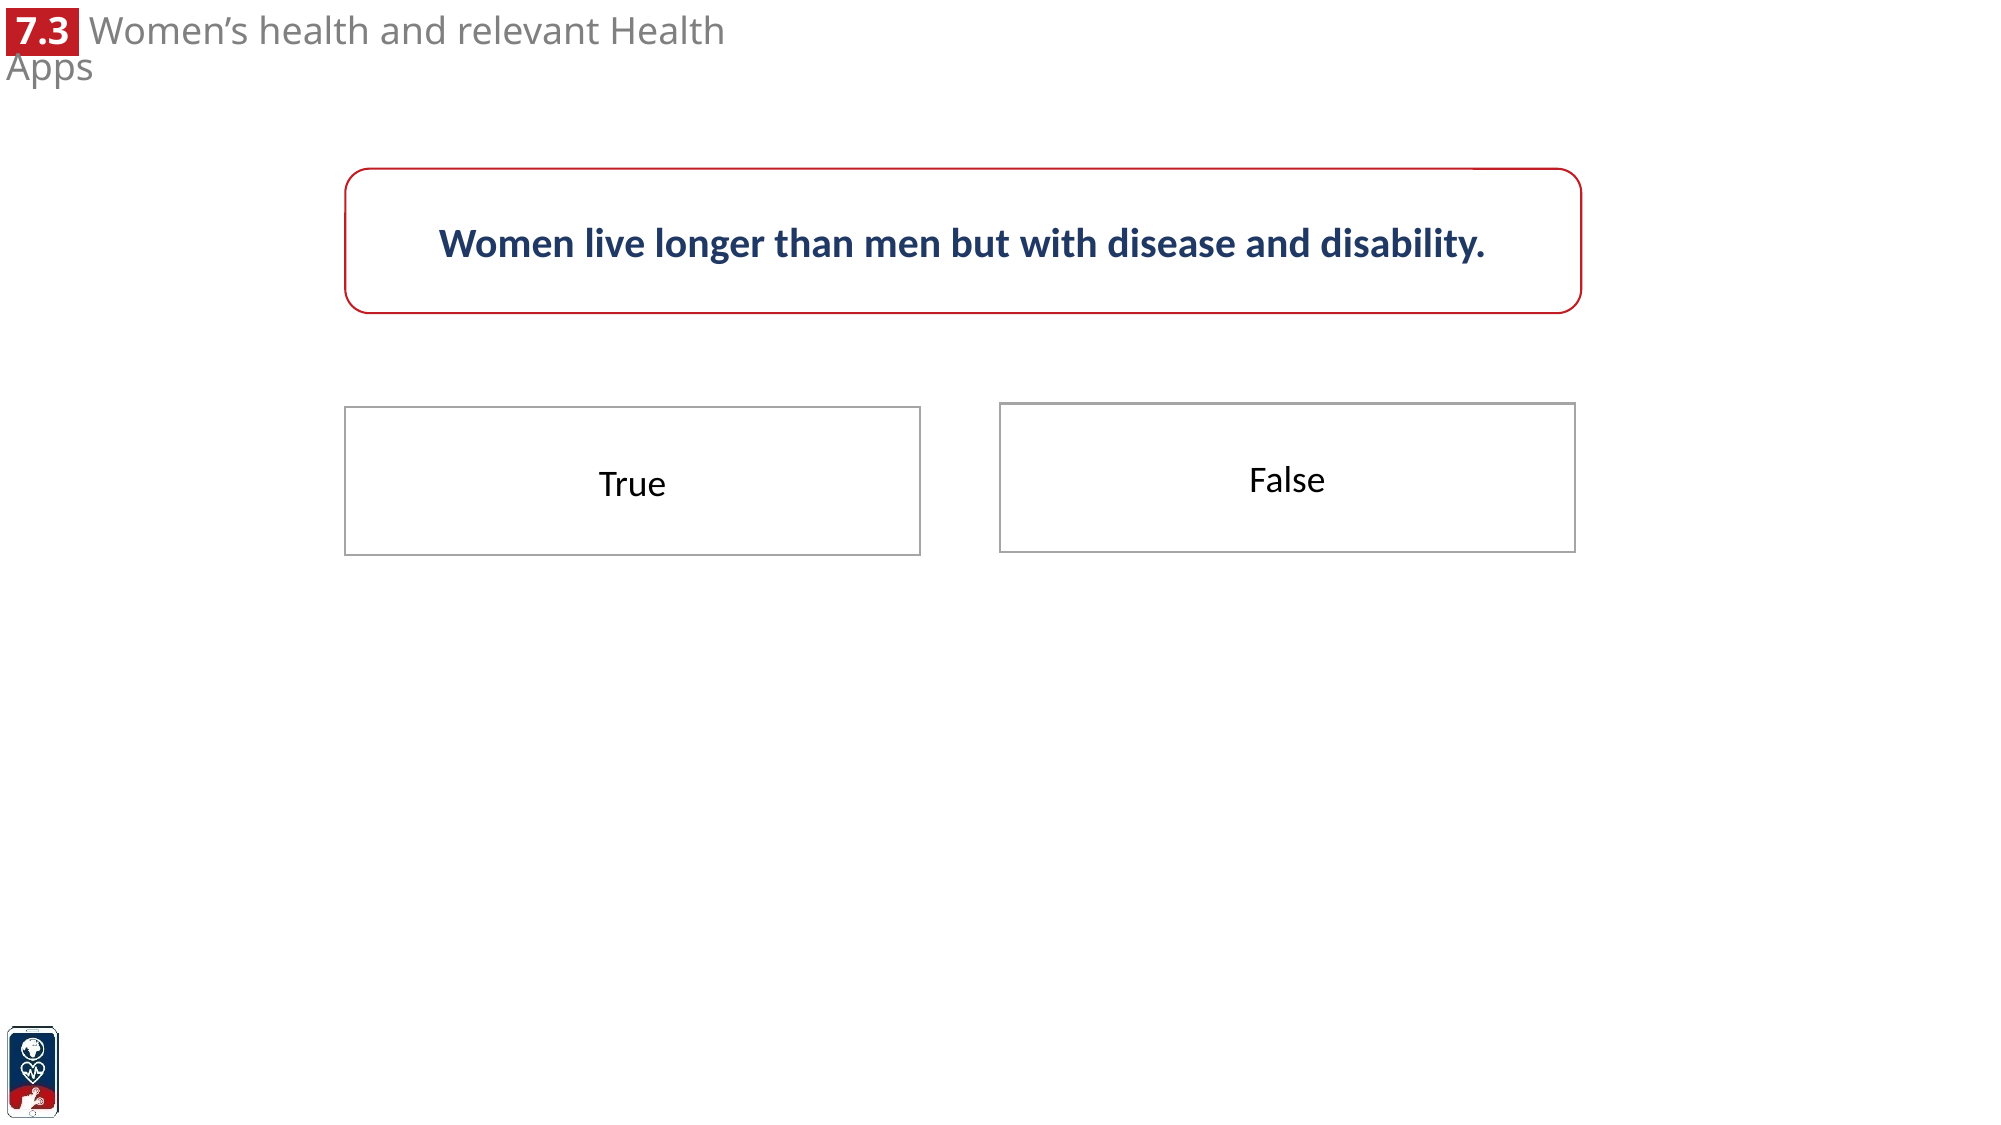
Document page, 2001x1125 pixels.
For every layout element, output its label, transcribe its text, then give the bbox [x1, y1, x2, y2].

text_box False [999, 402, 1576, 553]
picture [7, 1026, 59, 1118]
text_box Women live longer than men but with disease and disability. [344, 167, 1583, 315]
text_box True [344, 406, 921, 556]
